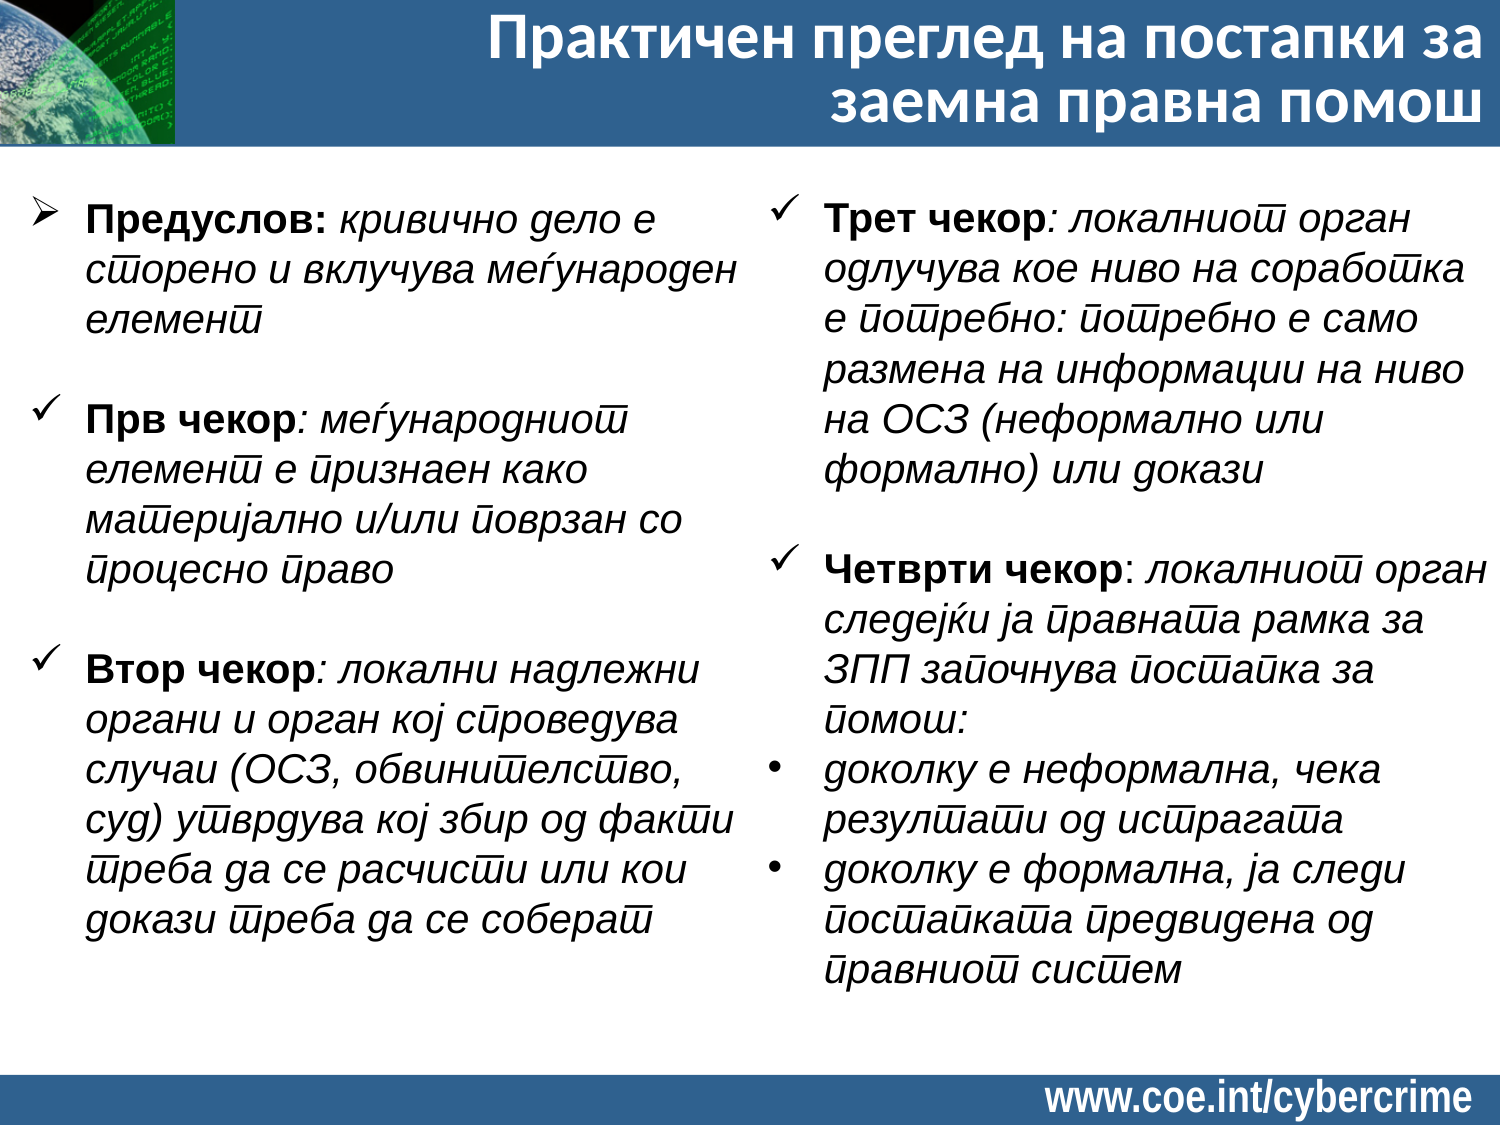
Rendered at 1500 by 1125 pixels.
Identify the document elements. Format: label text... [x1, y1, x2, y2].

text_box Предуслов: кривично дело е сторено и вклучува меѓународен елемент Прв чекор: меѓународниот елемент е признаен како материјално и/или поврзан со процесно право Втор чекор: локални надлежни органи и орган кој спроведува случаи (ОСЗ, обвинителство, суд) утврдува кој збир од факти треба да се расчисти или кои докази треба да се соберат [14, 183, 752, 949]
text_box Трет чекор: локалниот орган одлучува кое ниво на соработка е потребно: потребно е само размена на информации на ниво на ОСЗ (неформално или формално) или докази Четврти чекор: локалниот орган следејќи ја правната рамка за ЗПП започнува постапка за помош: доколку е неформална, чека резултати од истрагата доколку е формална, ја следи постапката предвидена од правниот систем [752, 183, 1500, 999]
text_box Практичен преглед на постапки за заемна правна помош [177, 0, 1500, 149]
text_box www.coe.int/cybercrime [1030, 1059, 1500, 1125]
text_box [0, 1073, 1030, 1125]
picture [0, 0, 175, 144]
